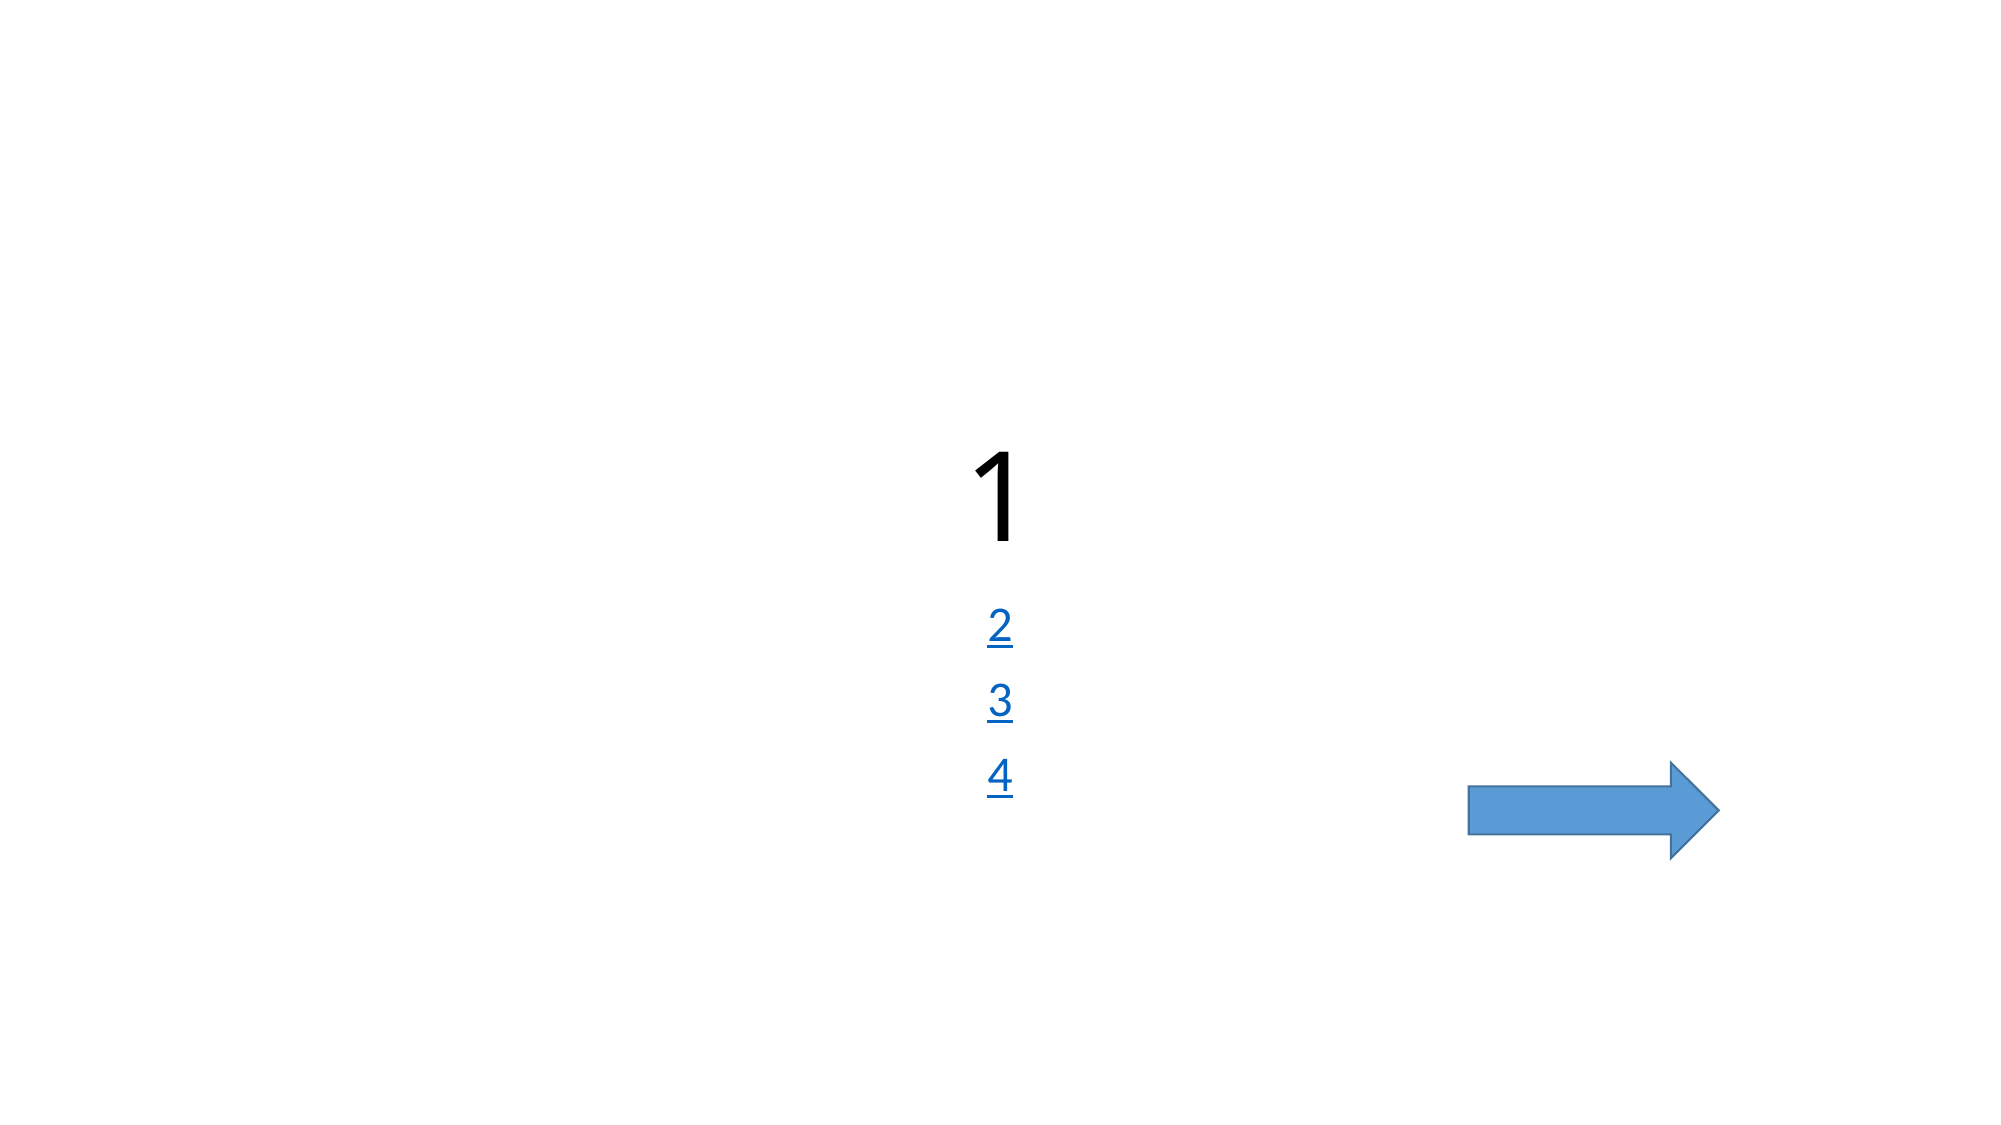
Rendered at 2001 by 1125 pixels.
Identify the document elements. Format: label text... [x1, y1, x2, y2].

title 1 [249, 184, 1750, 576]
subtitle 2 3 4 [249, 590, 1750, 863]
text_box [1467, 760, 1721, 861]
